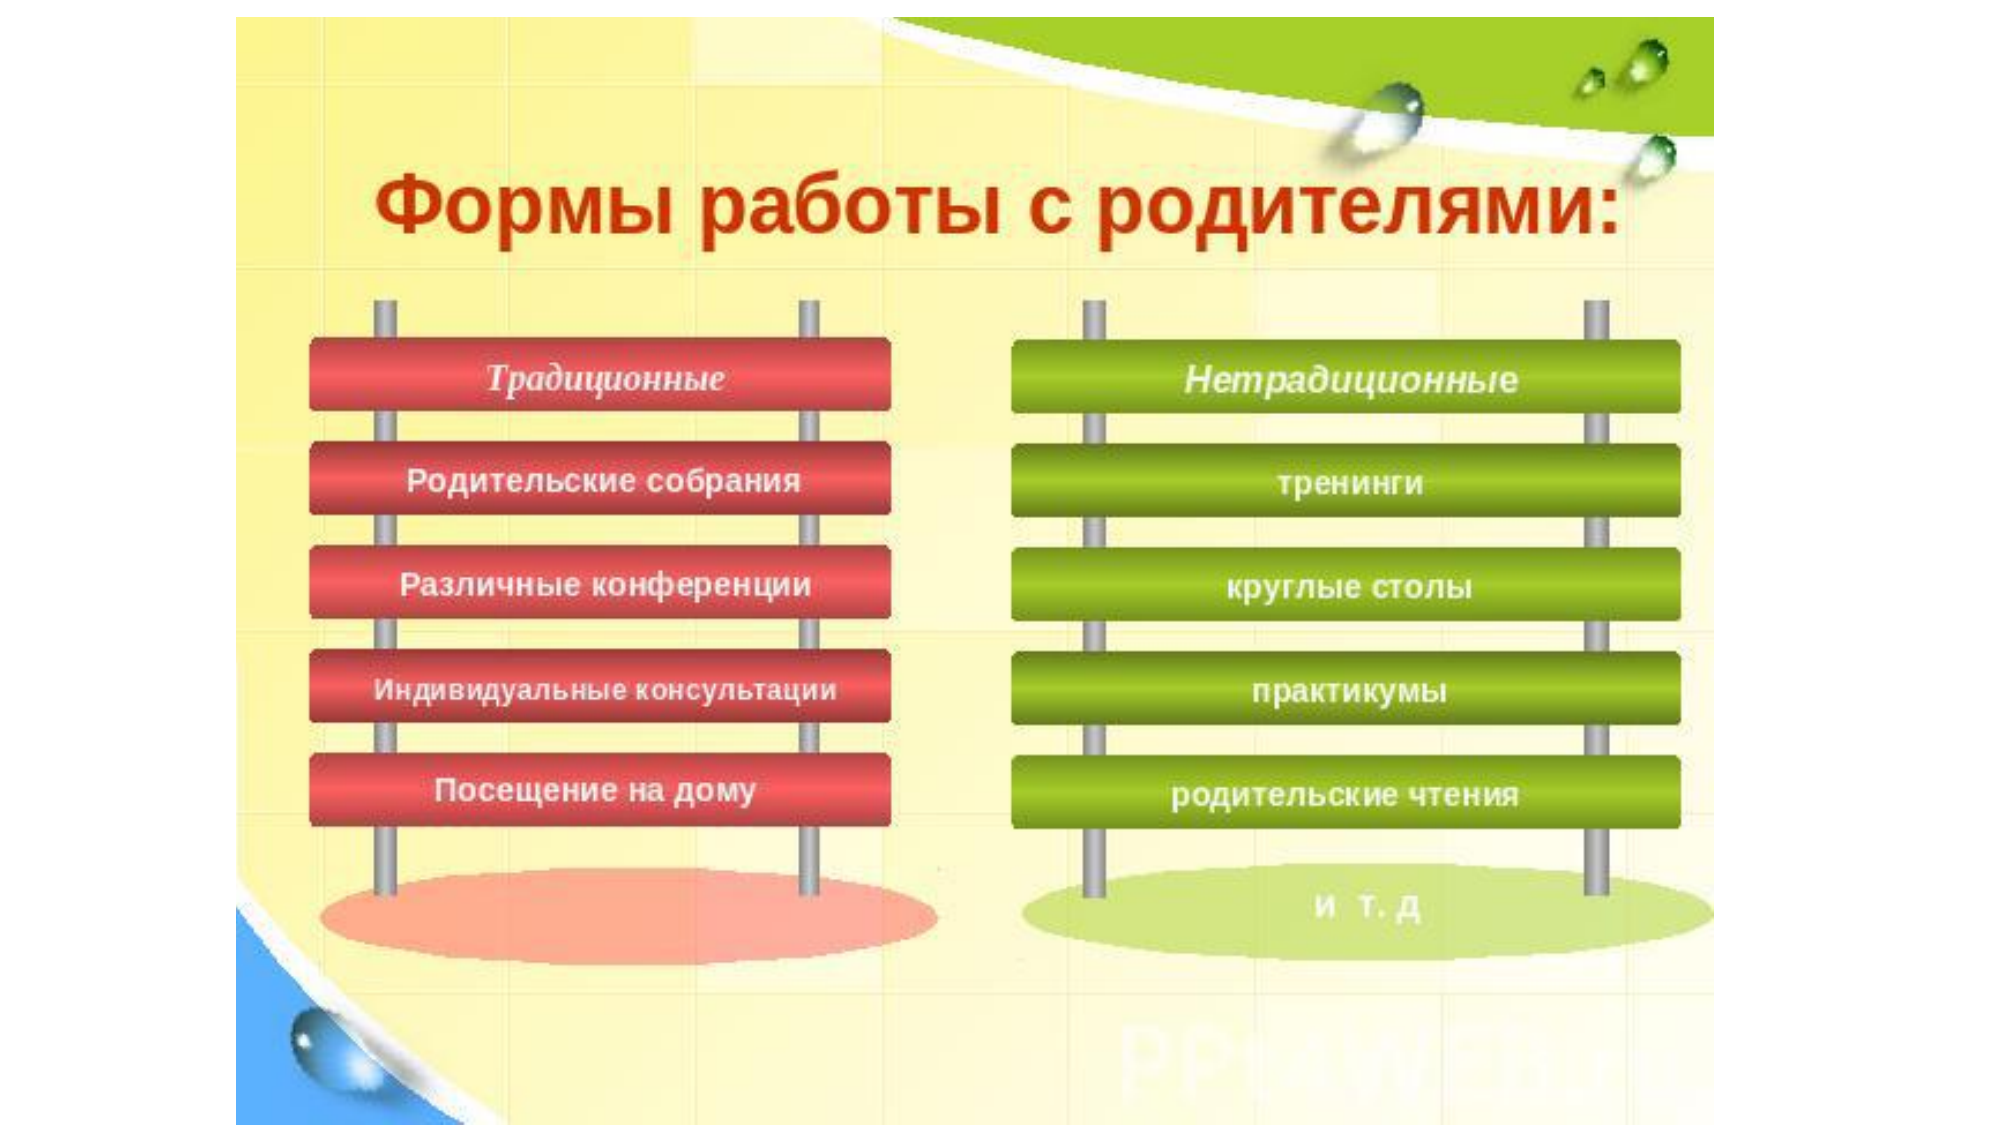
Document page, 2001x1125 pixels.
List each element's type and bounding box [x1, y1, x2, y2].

list [236, 17, 1714, 1125]
